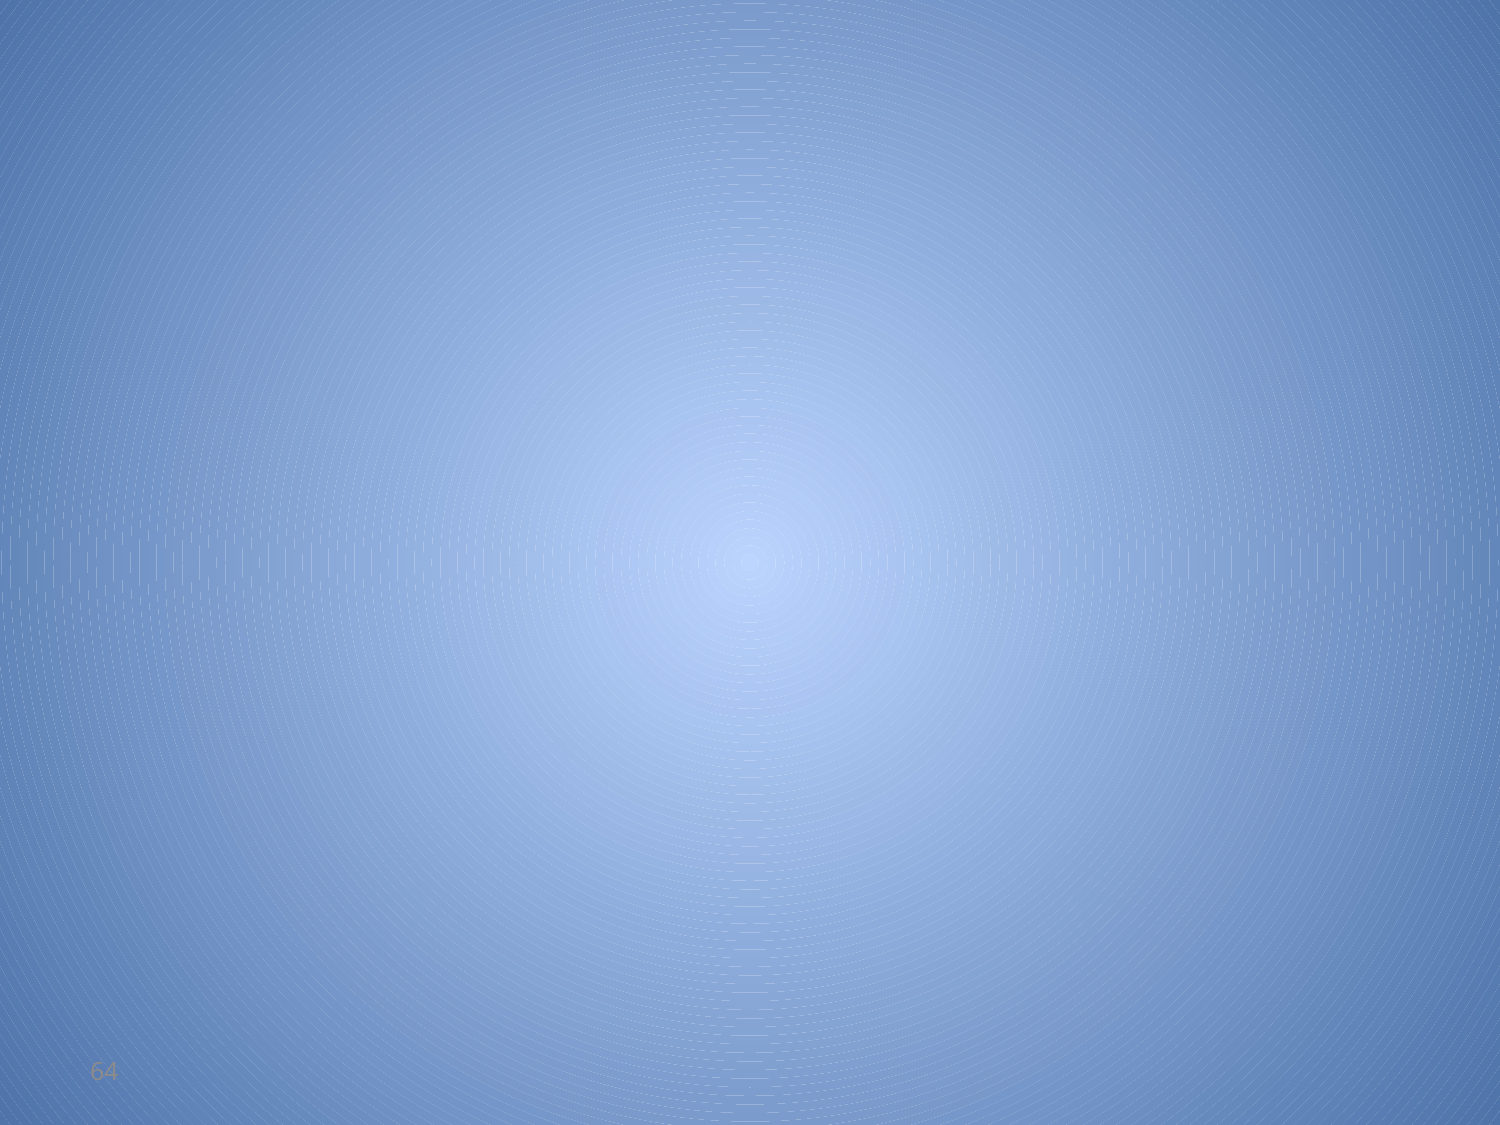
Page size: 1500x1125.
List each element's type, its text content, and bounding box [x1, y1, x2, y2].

slide_number 64 [75, 1042, 425, 1103]
